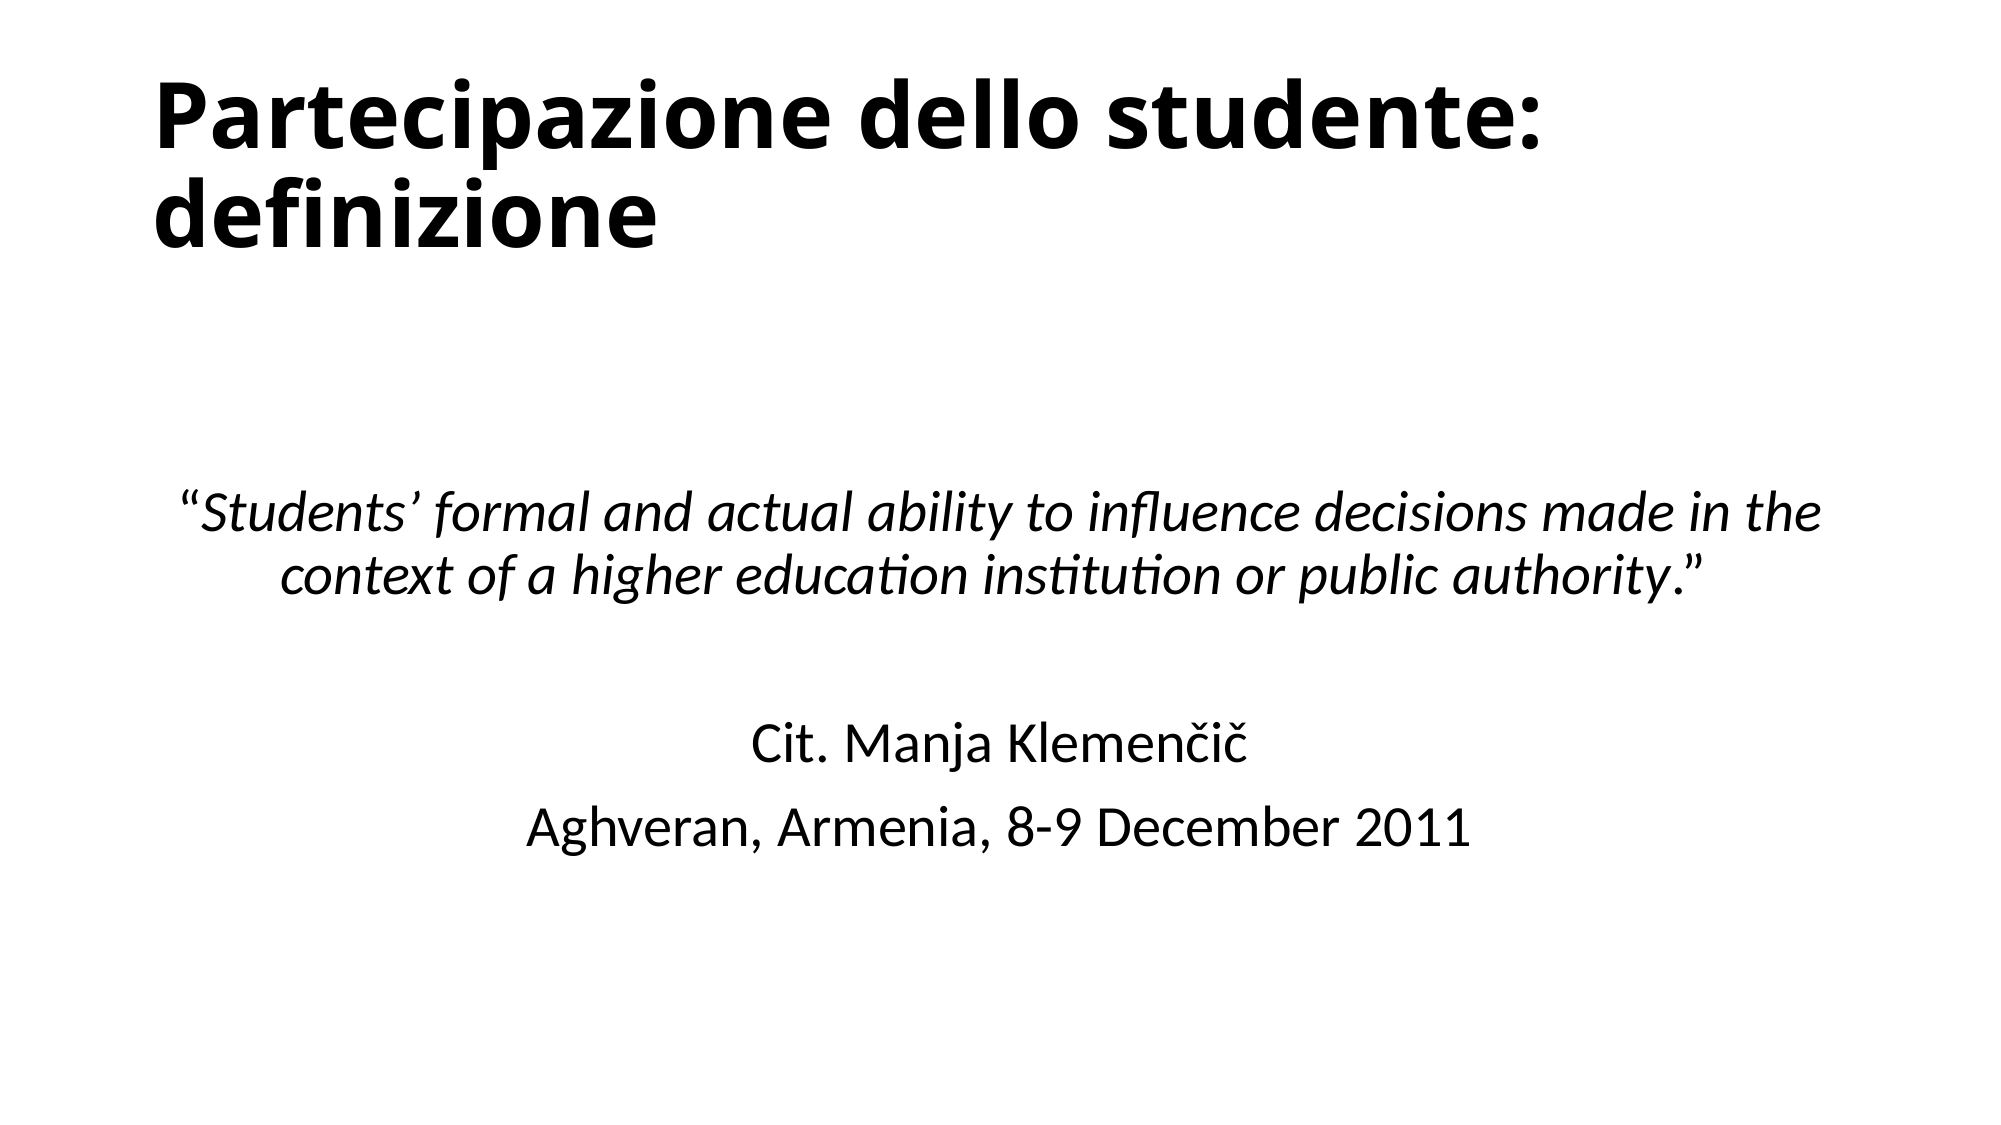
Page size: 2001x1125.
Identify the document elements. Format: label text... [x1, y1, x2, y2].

list “Students’ formal and actual ability to influence decisions made in the context of a higher education institution or public authority.” Cit. Manja Klemenčič Aghveran, Armenia, 8-9 December 2011 [137, 299, 1863, 1014]
title Partecipazione dello studente: definizione [137, 59, 1863, 278]
